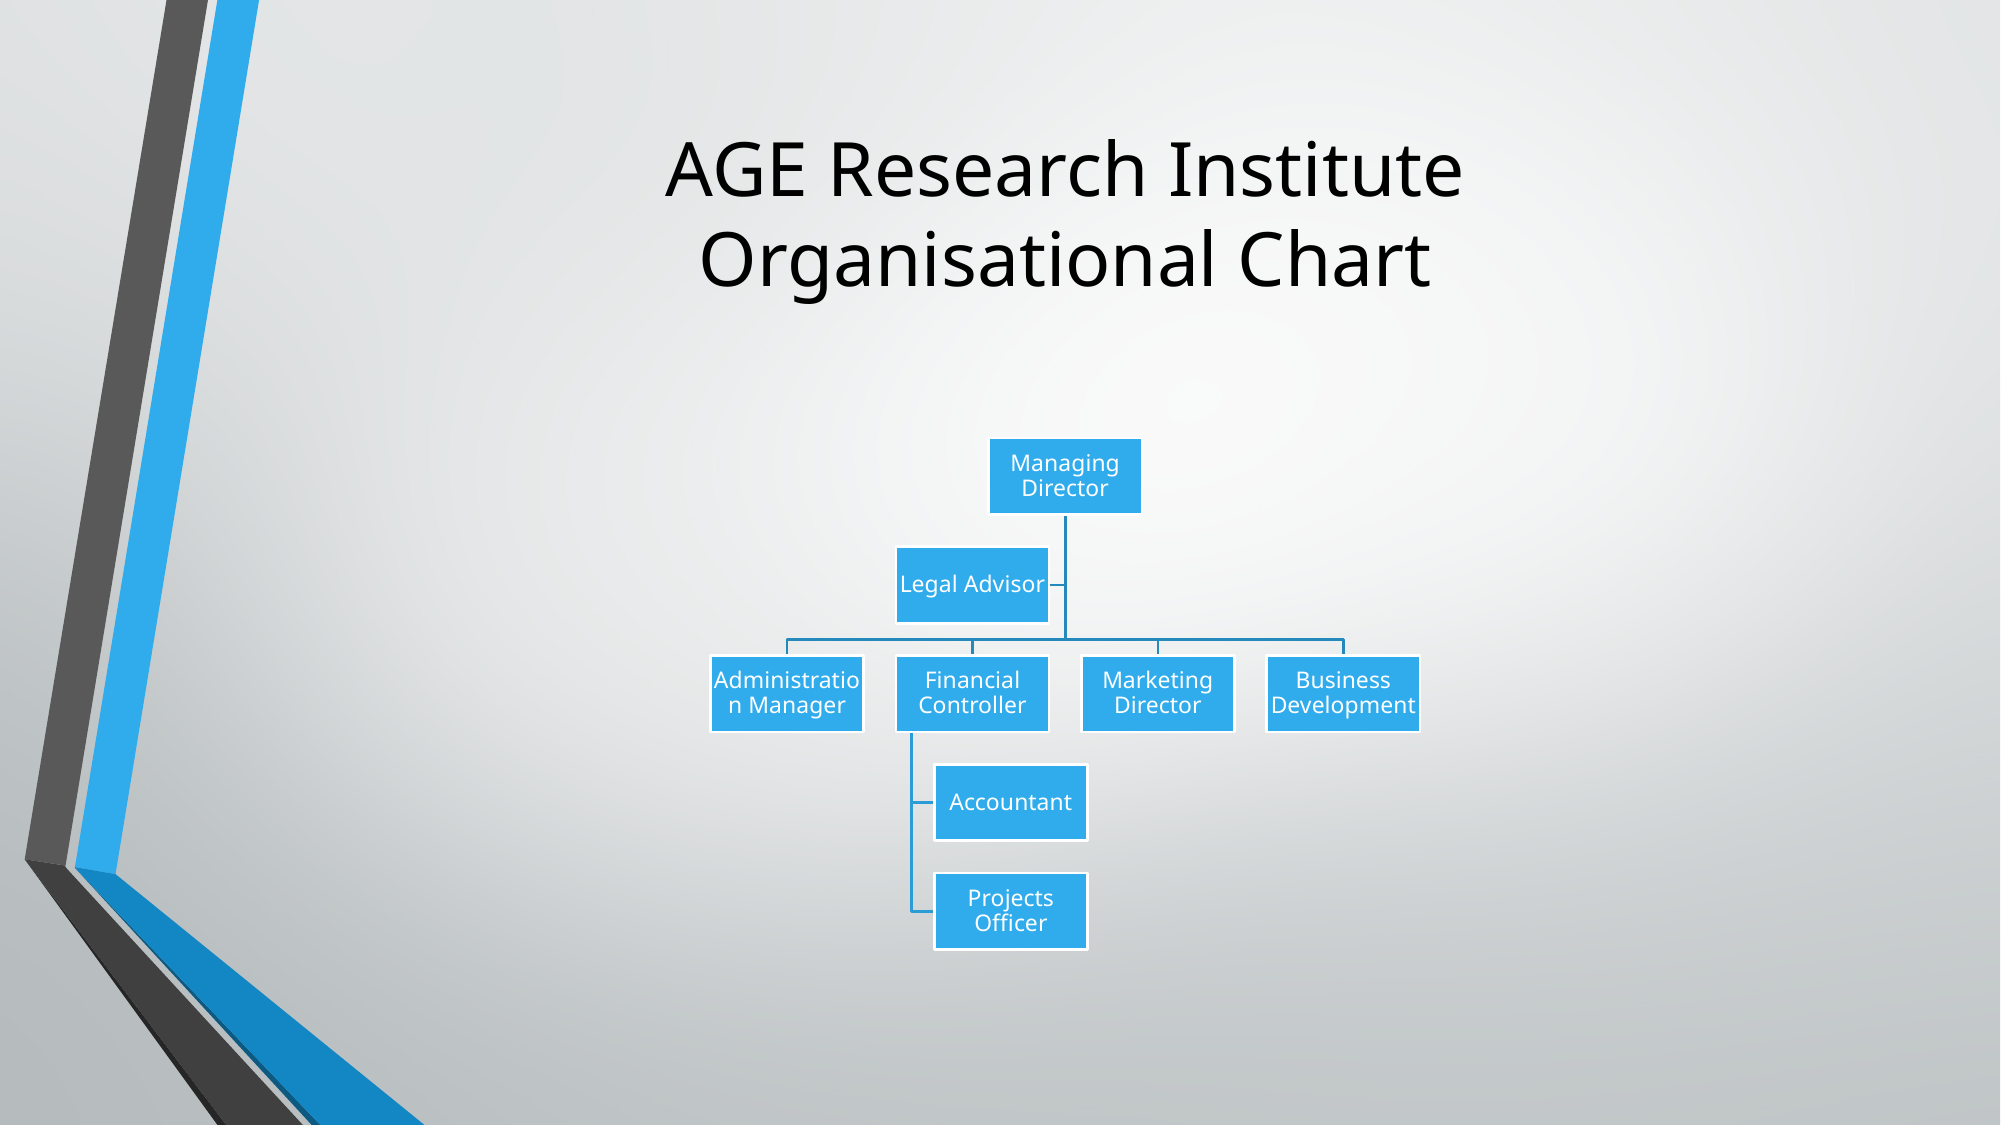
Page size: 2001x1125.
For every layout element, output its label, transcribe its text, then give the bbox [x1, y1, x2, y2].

title AGE Research Institute Organisational Chart [243, 112, 1887, 400]
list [243, 437, 1888, 951]
